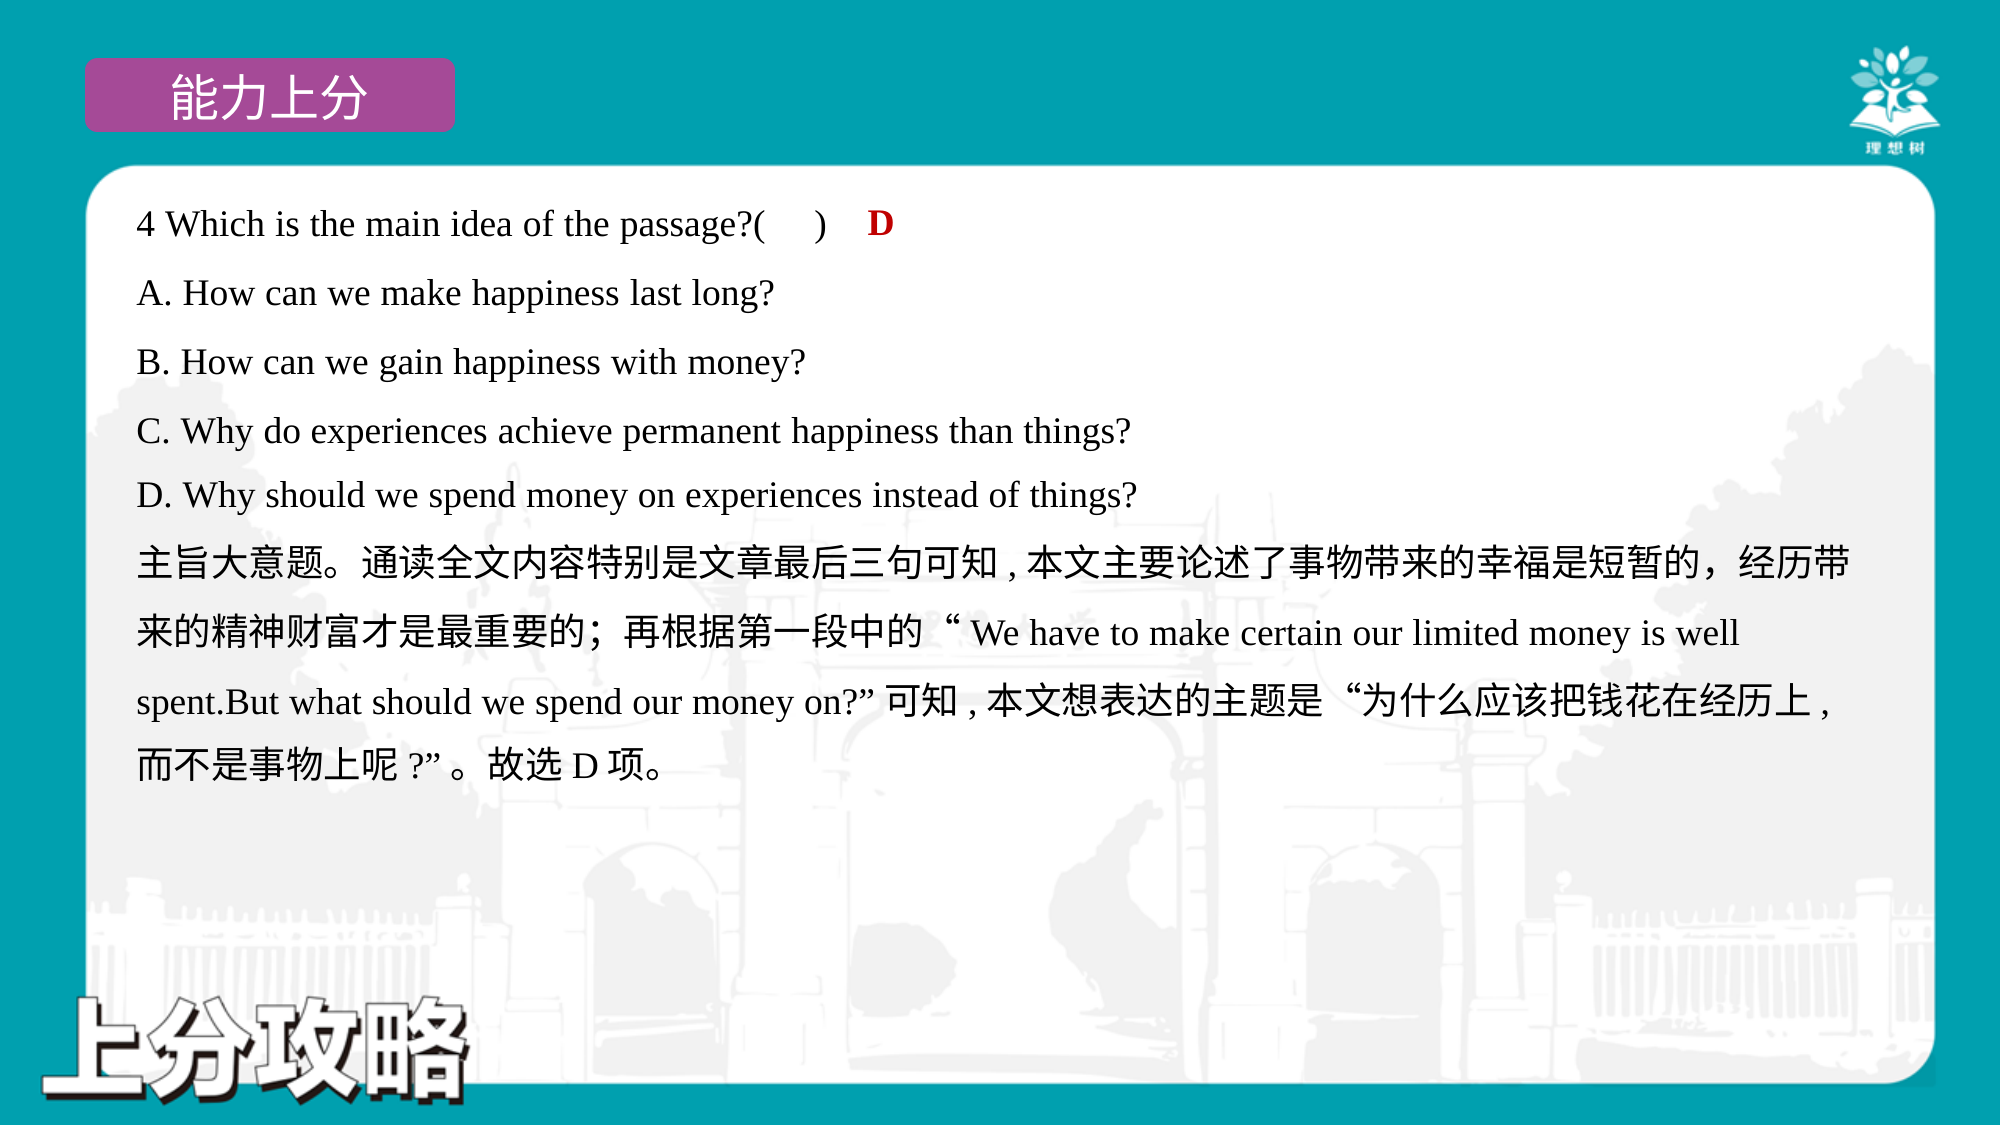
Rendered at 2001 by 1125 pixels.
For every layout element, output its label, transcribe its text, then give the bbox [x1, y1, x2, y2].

picture [0, 0, 2000, 1125]
text_box 4 Which is the main idea of the passage?( ) [136, 176, 1865, 237]
text_box A. How can we make happiness last long? B. How can we gain happiness with money? C. Why do experiences achieve permanent happiness than things? D. Why should we spend money on experiences instead of things? [136, 244, 1865, 509]
text_box D [853, 176, 909, 236]
text_box 主旨大意题。通读全文内容特别是文章最后三句可知,本文主要论述了事物带来的幸福是短暂的，经历带 来的精神财富才是最重要的；再根据第一段中的“We have to make certain our limited money is well spent.But what should we spend our money on?”可知,本文想表达的主题是“为什么应该把钱花在经历上, 而不是事物上呢?”。故选D项。 [136, 515, 1865, 780]
